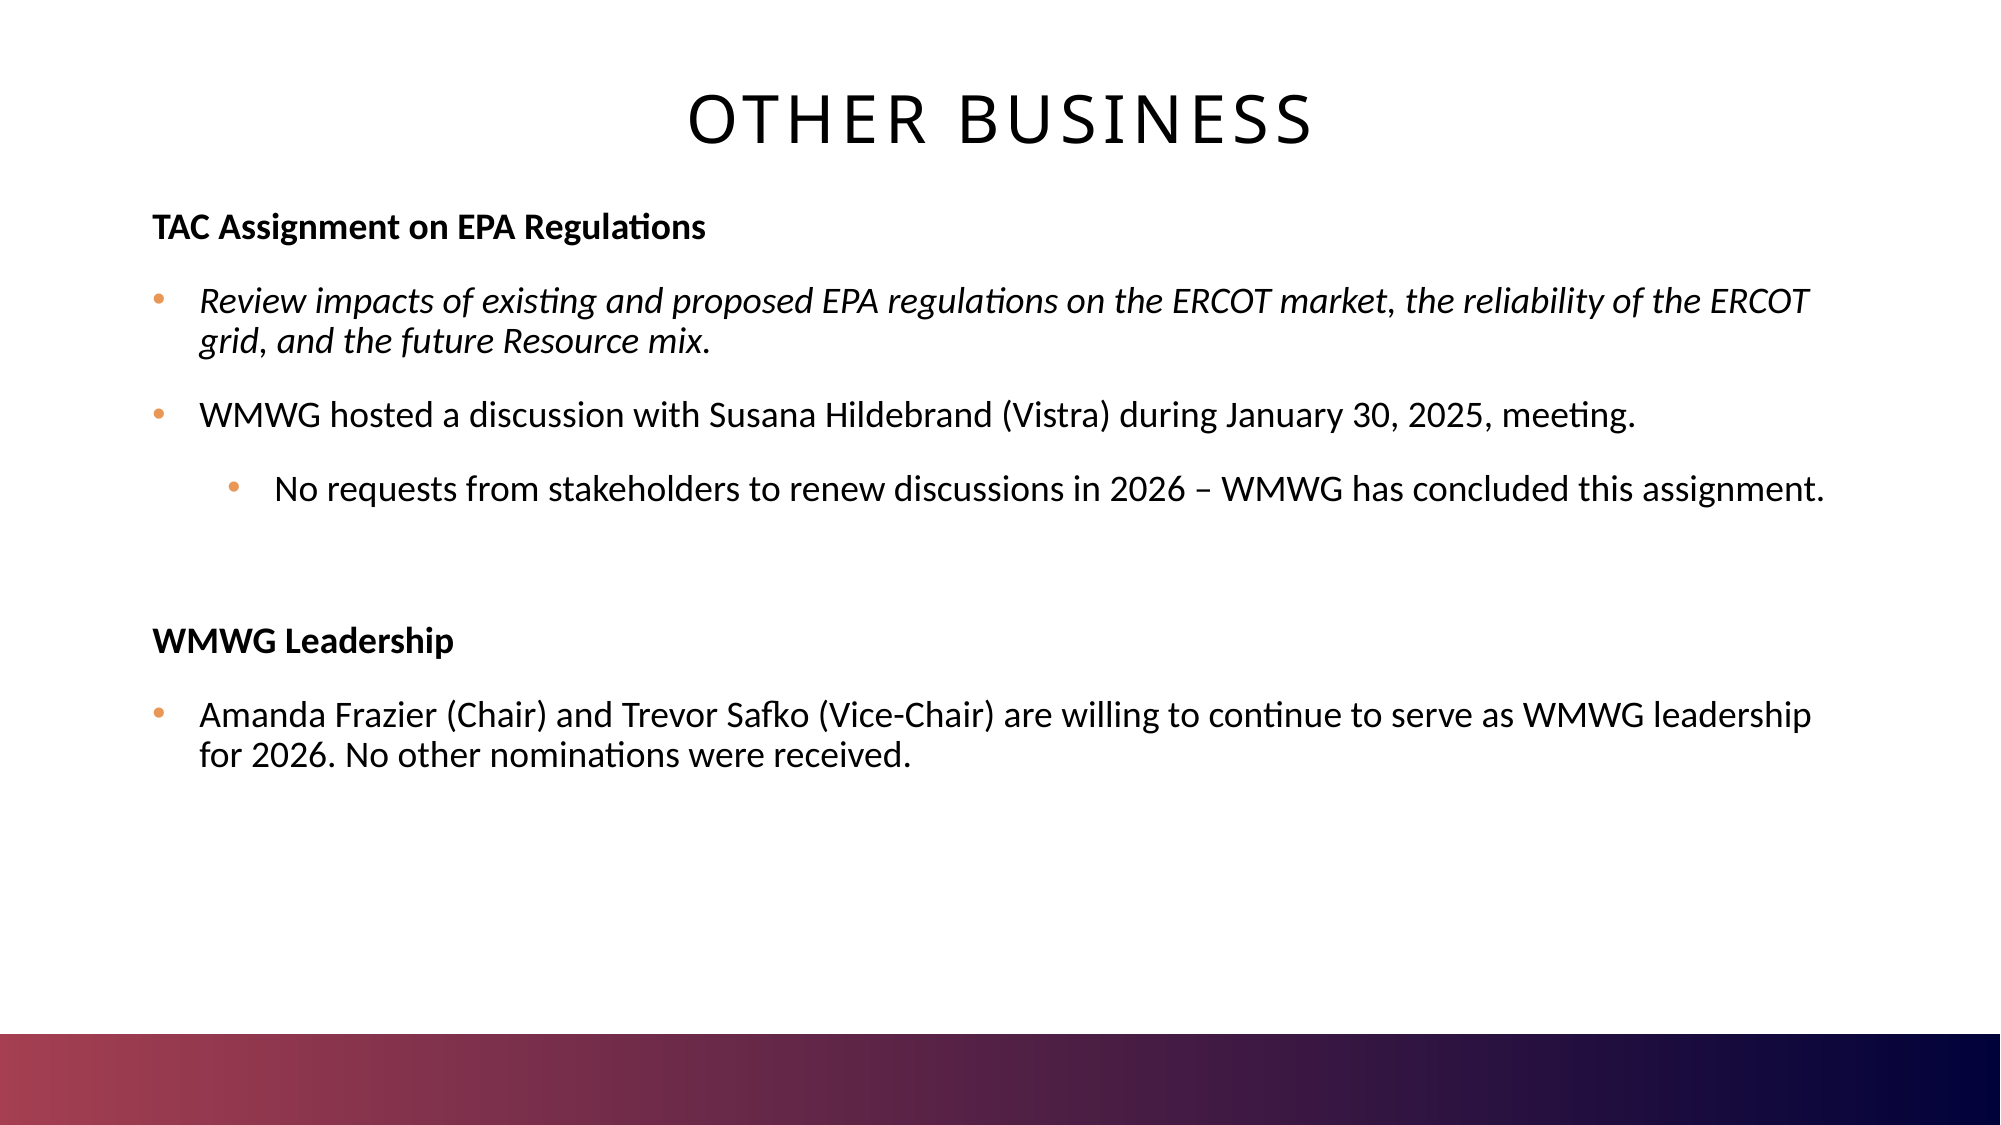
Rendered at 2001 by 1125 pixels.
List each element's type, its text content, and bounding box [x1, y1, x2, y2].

text_box [0, 1033, 2000, 1125]
text_box Other Business [137, 13, 1863, 231]
list TAC Assignment on EPA Regulations Review impacts of existing and proposed EPA regulations on the ERCOT market, the reliability of the ERCOT grid, and the future Resource mix. WMWG hosted a discussion with Susana Hildebrand (Vistra) during January 30, 2025, meeting. No requests from stakeholders to renew discussions in 2026 – WMWG has concluded this assignment. WMWG Leadership Amanda Frazier (Chair) and Trevor Safko (Vice-Chair) are willing to continue to serve as WMWG leadership for 2026. No other nominations were received. [137, 199, 1845, 954]
